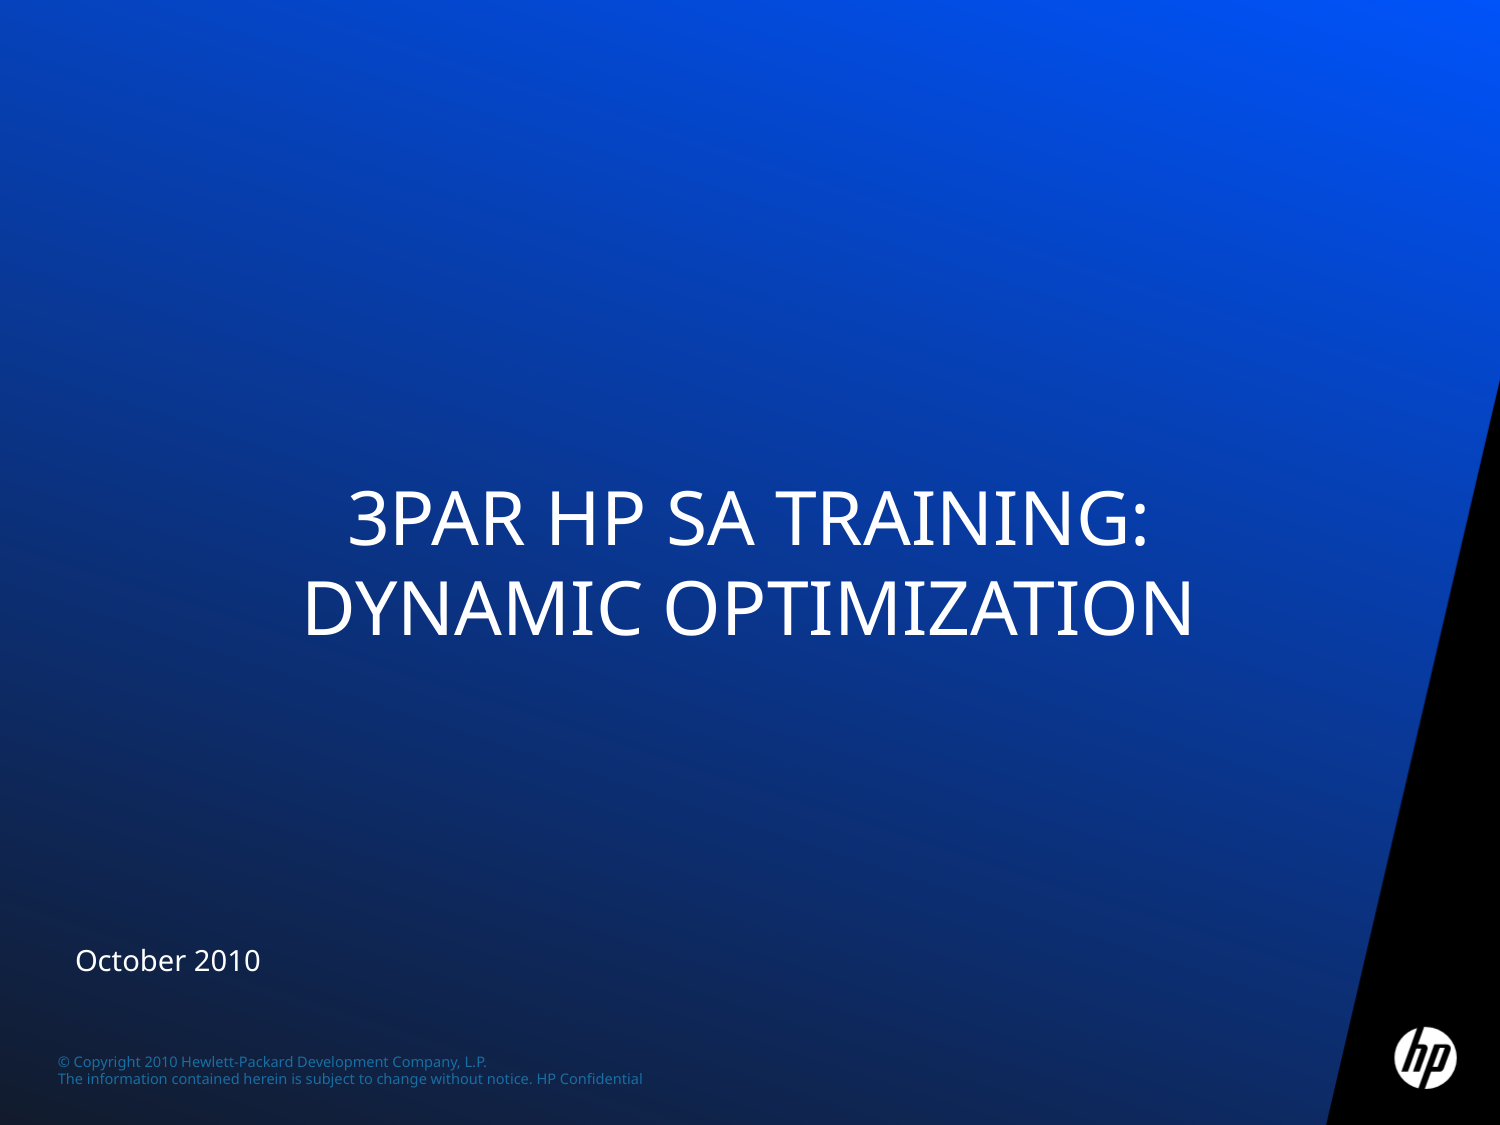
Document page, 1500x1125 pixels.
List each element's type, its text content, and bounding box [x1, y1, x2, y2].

title 3PAR HP SA Training: Dynamic Optimization [152, 452, 1346, 669]
picture [1311, 317, 1500, 1125]
subtitle October 2010 [60, 830, 1110, 985]
